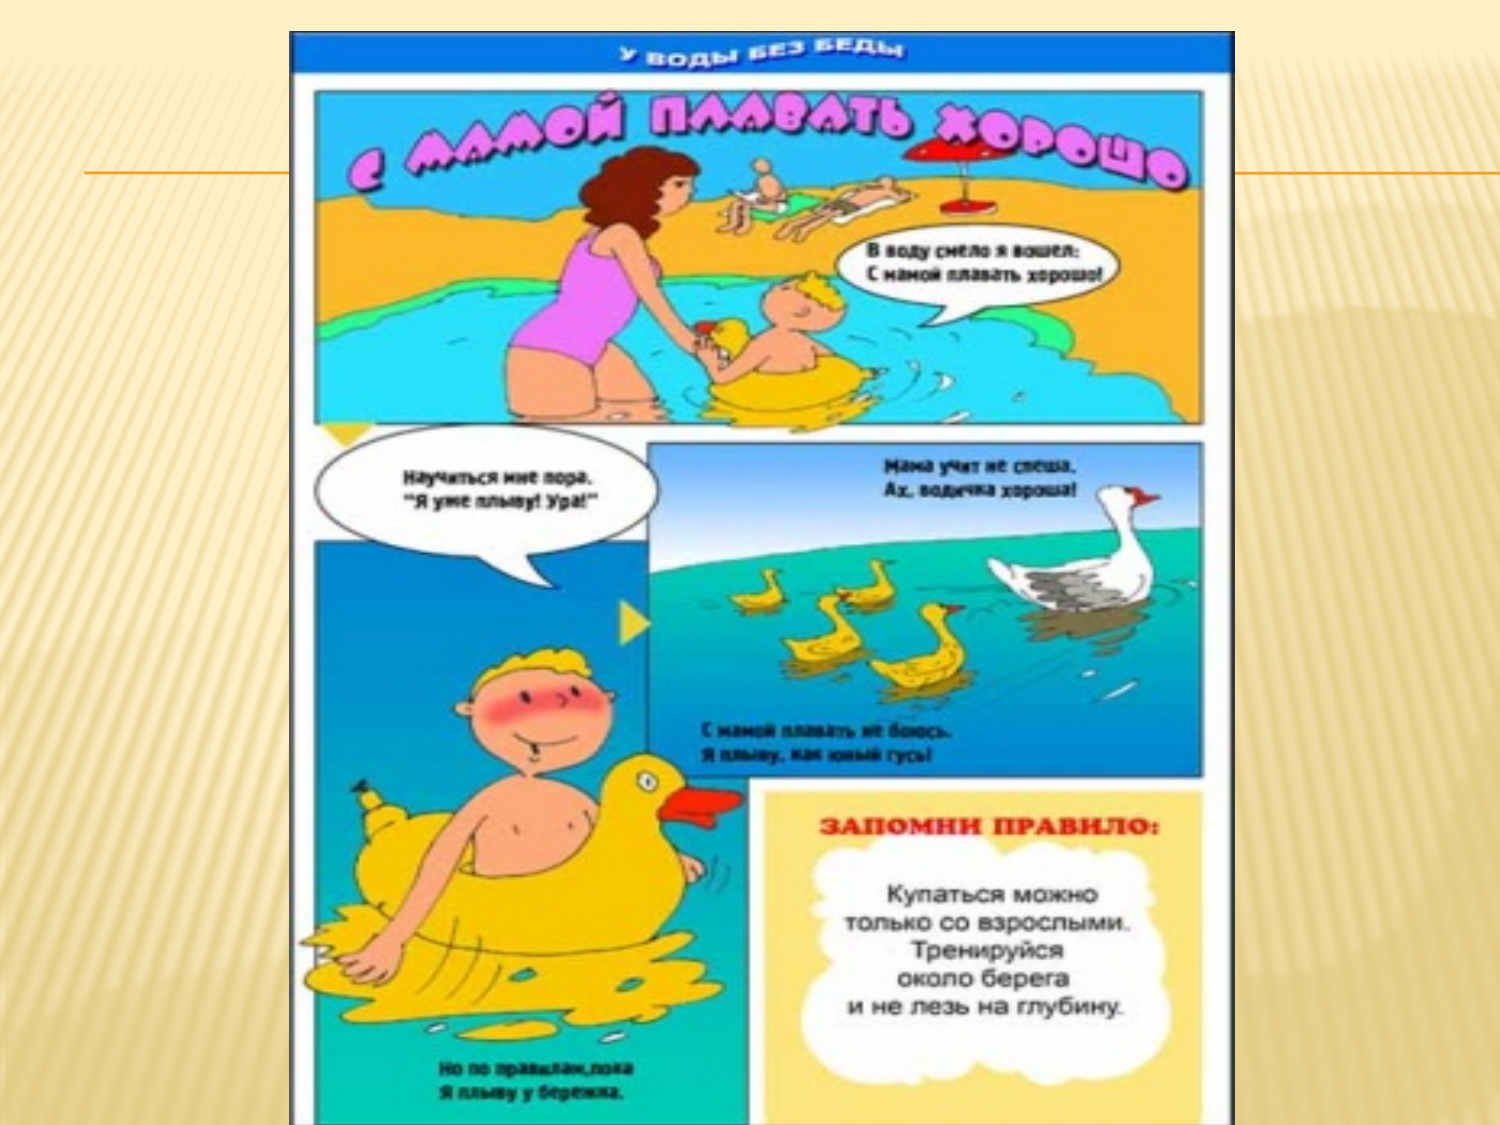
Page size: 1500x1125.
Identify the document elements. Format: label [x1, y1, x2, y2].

list [288, 30, 1235, 1125]
